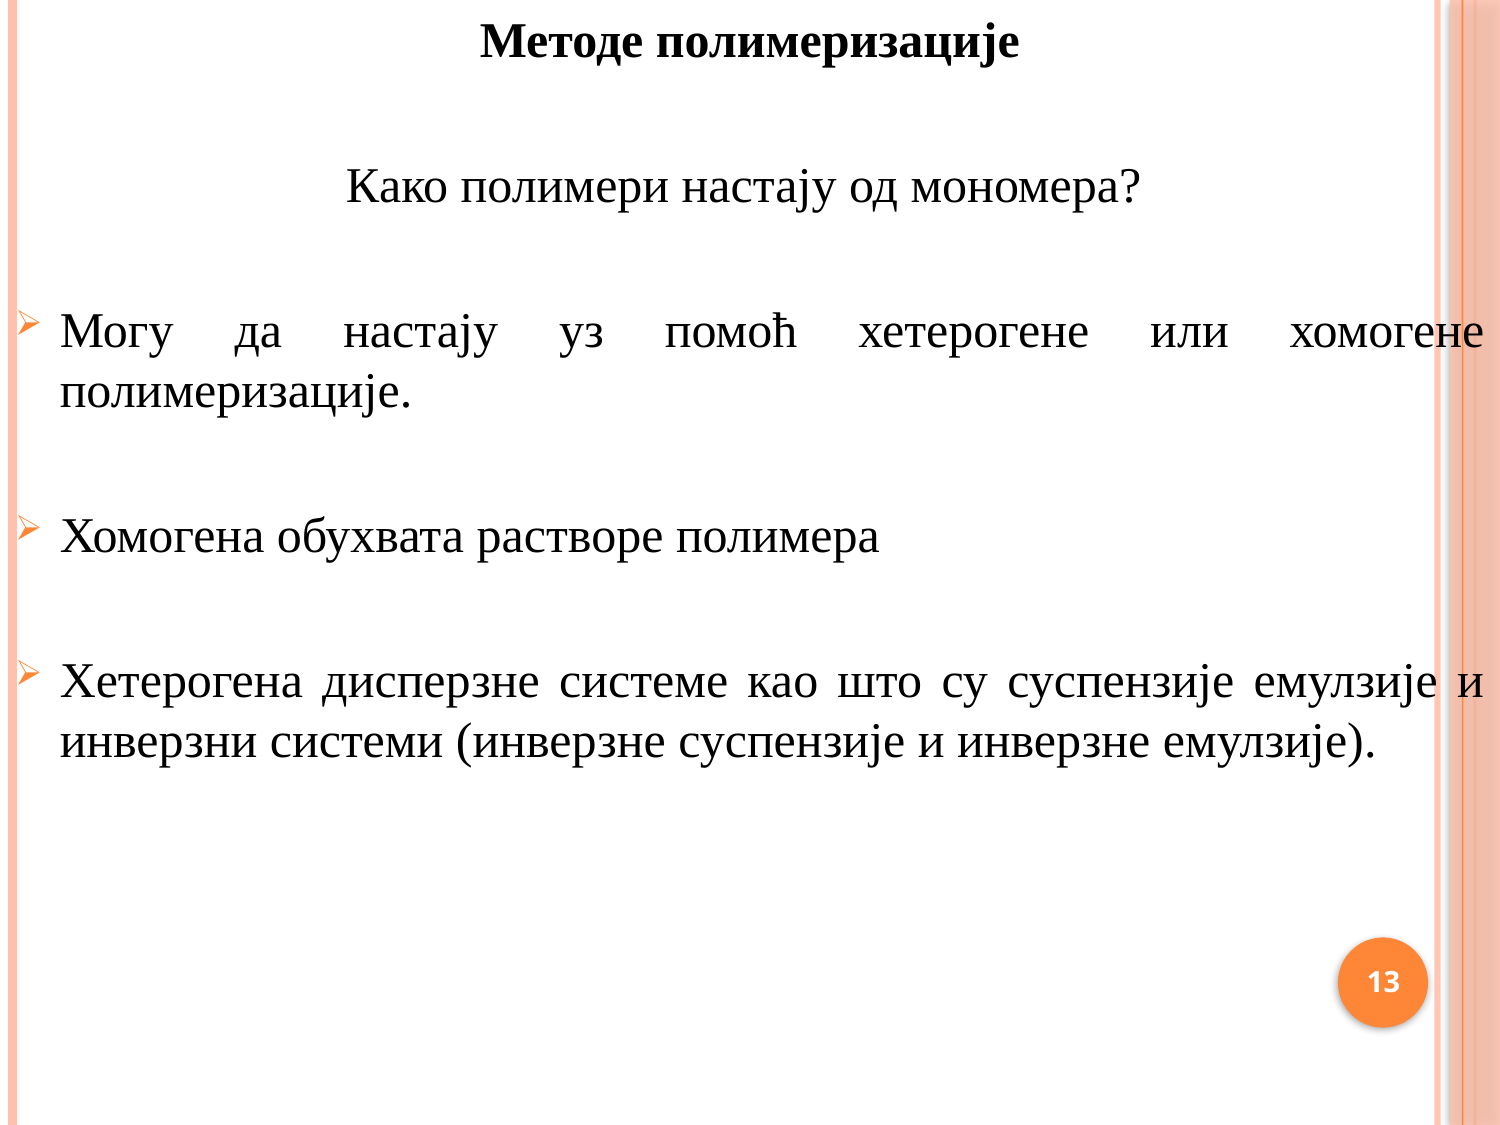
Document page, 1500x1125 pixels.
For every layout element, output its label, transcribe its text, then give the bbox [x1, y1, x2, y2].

list Методе полимеризације Како полимери настају од мономера? Могу да настају уз помоћ хетерогене или хомогене полимеризације. Хомогена обухвата растворе полимера Хетерогена дисперзне системе као што су суспензије емулзије и инверзни системи (инверзне суспензије и инверзне емулзије). [0, 0, 1500, 1125]
